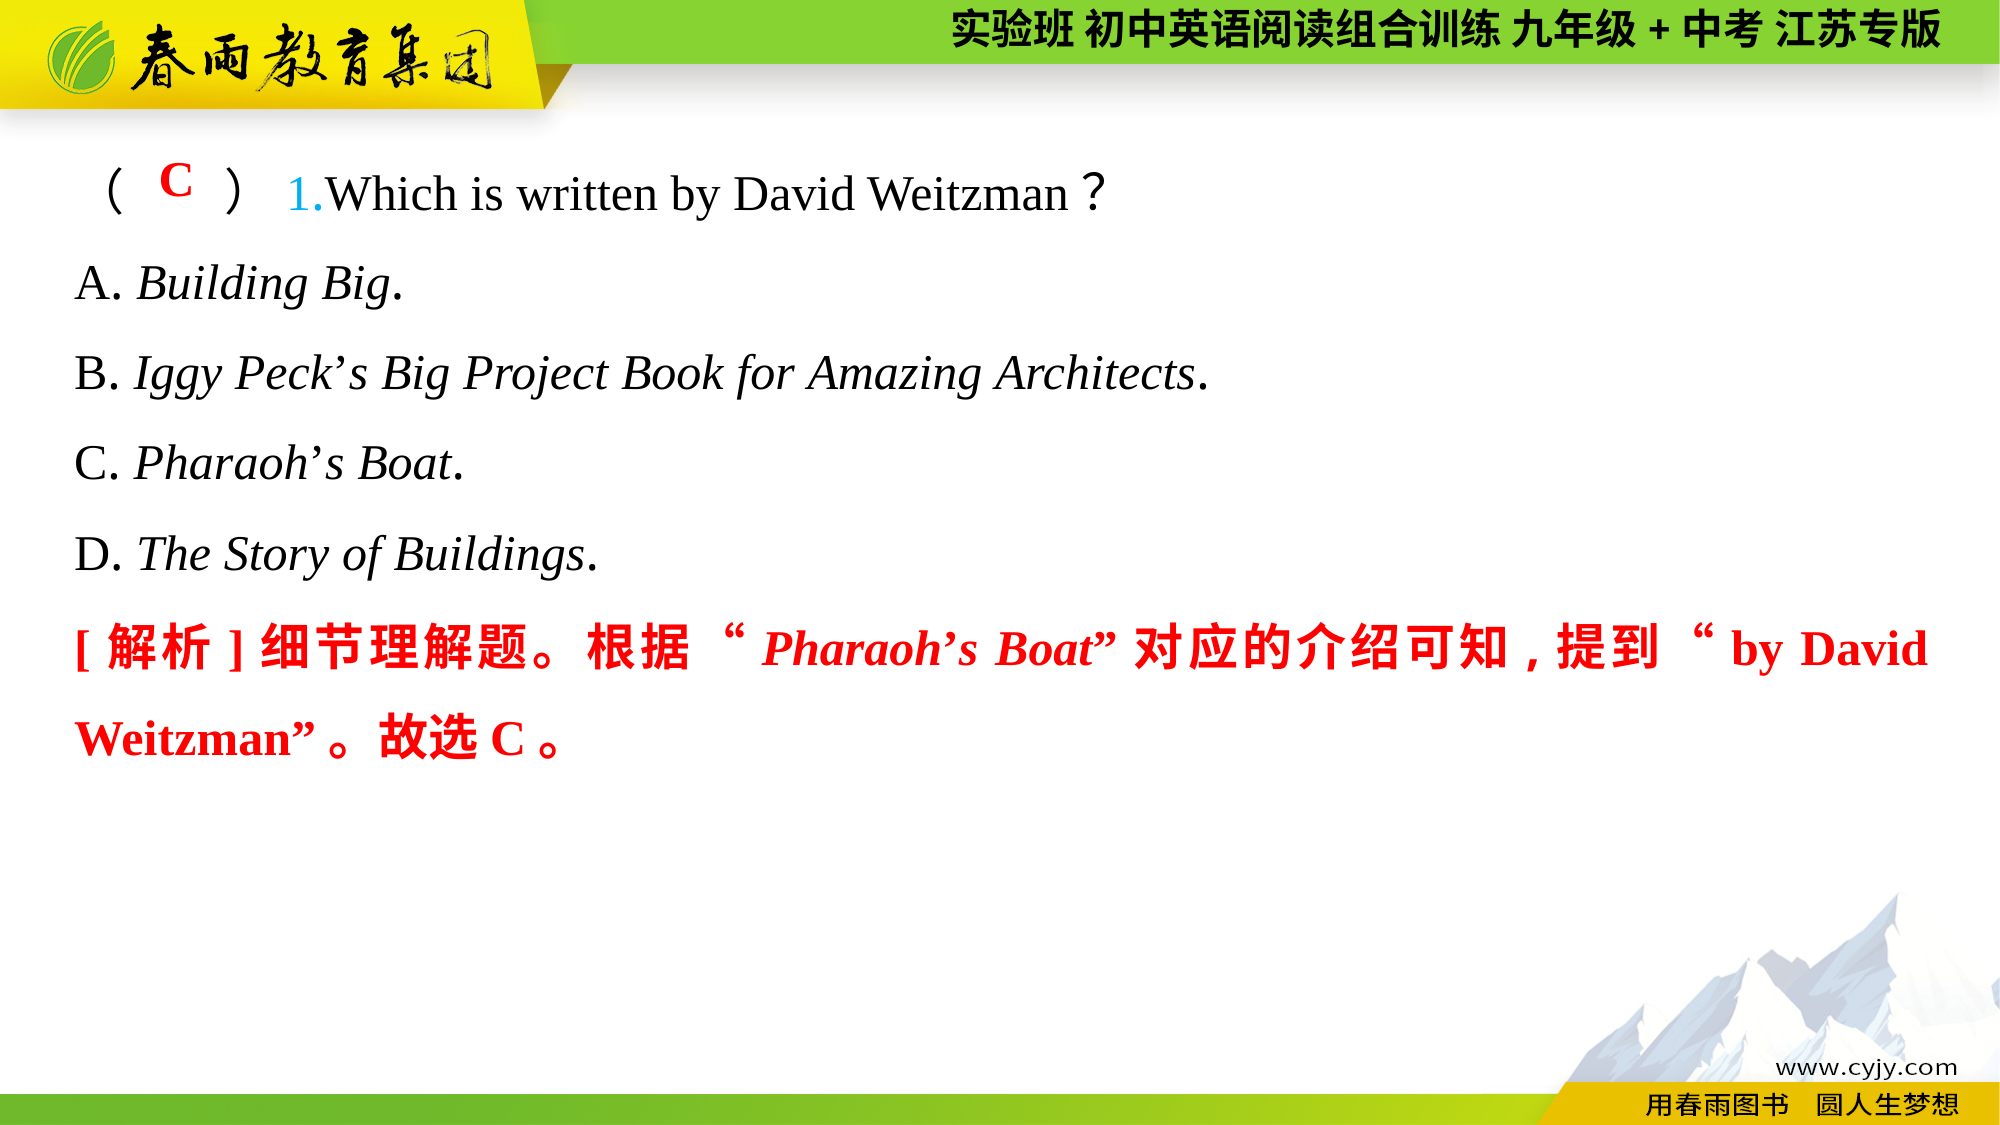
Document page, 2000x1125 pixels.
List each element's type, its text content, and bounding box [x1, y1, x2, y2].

picture [0, 0, 2000, 1125]
list （ ）1.Which is written by David Weitzman？ A. Building Big. B. Iggy Peck’s Big Project Book for Amazing Architects. C. Pharaoh’s Boat. D. The Story of Buildings. [59, 122, 1944, 577]
text_box C [143, 138, 210, 214]
text_box [解析]细节理解题。根据“Pharaoh’s Boat”对应的介绍可知,提到“by David Weitzman”。故选C。 [59, 577, 1944, 773]
